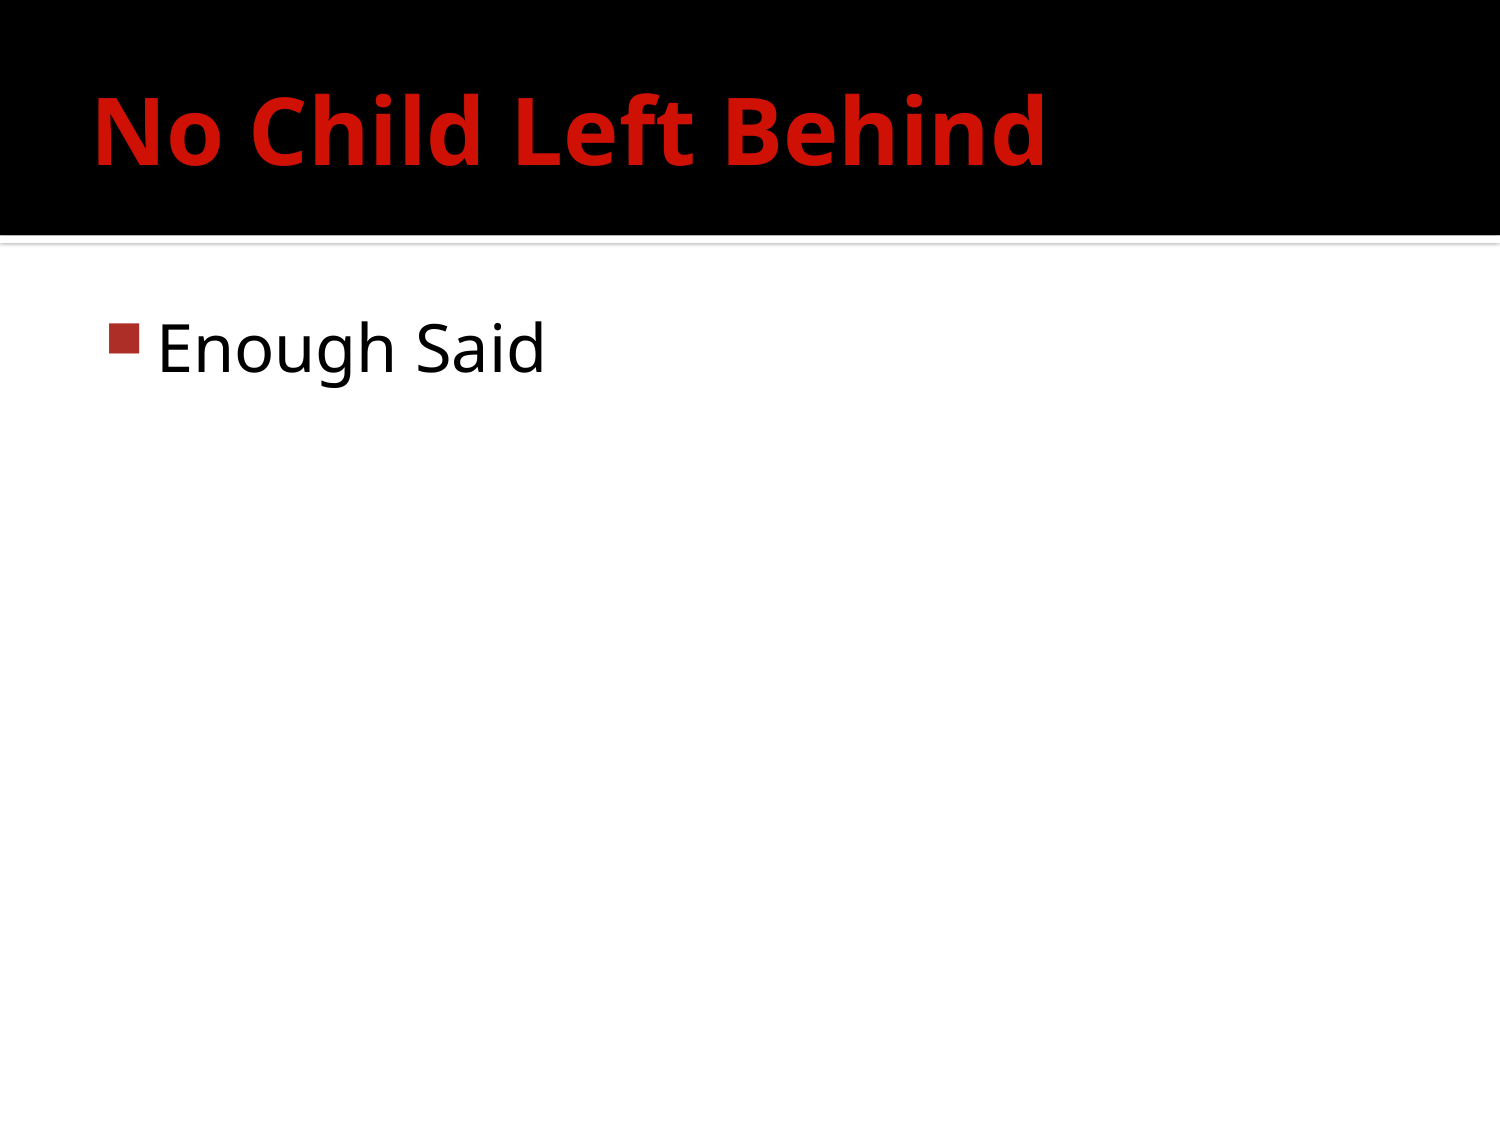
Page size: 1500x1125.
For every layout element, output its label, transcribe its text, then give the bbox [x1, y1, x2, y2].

title No Child Left Behind [75, 25, 1425, 231]
list Enough Said [75, 291, 1425, 1050]
